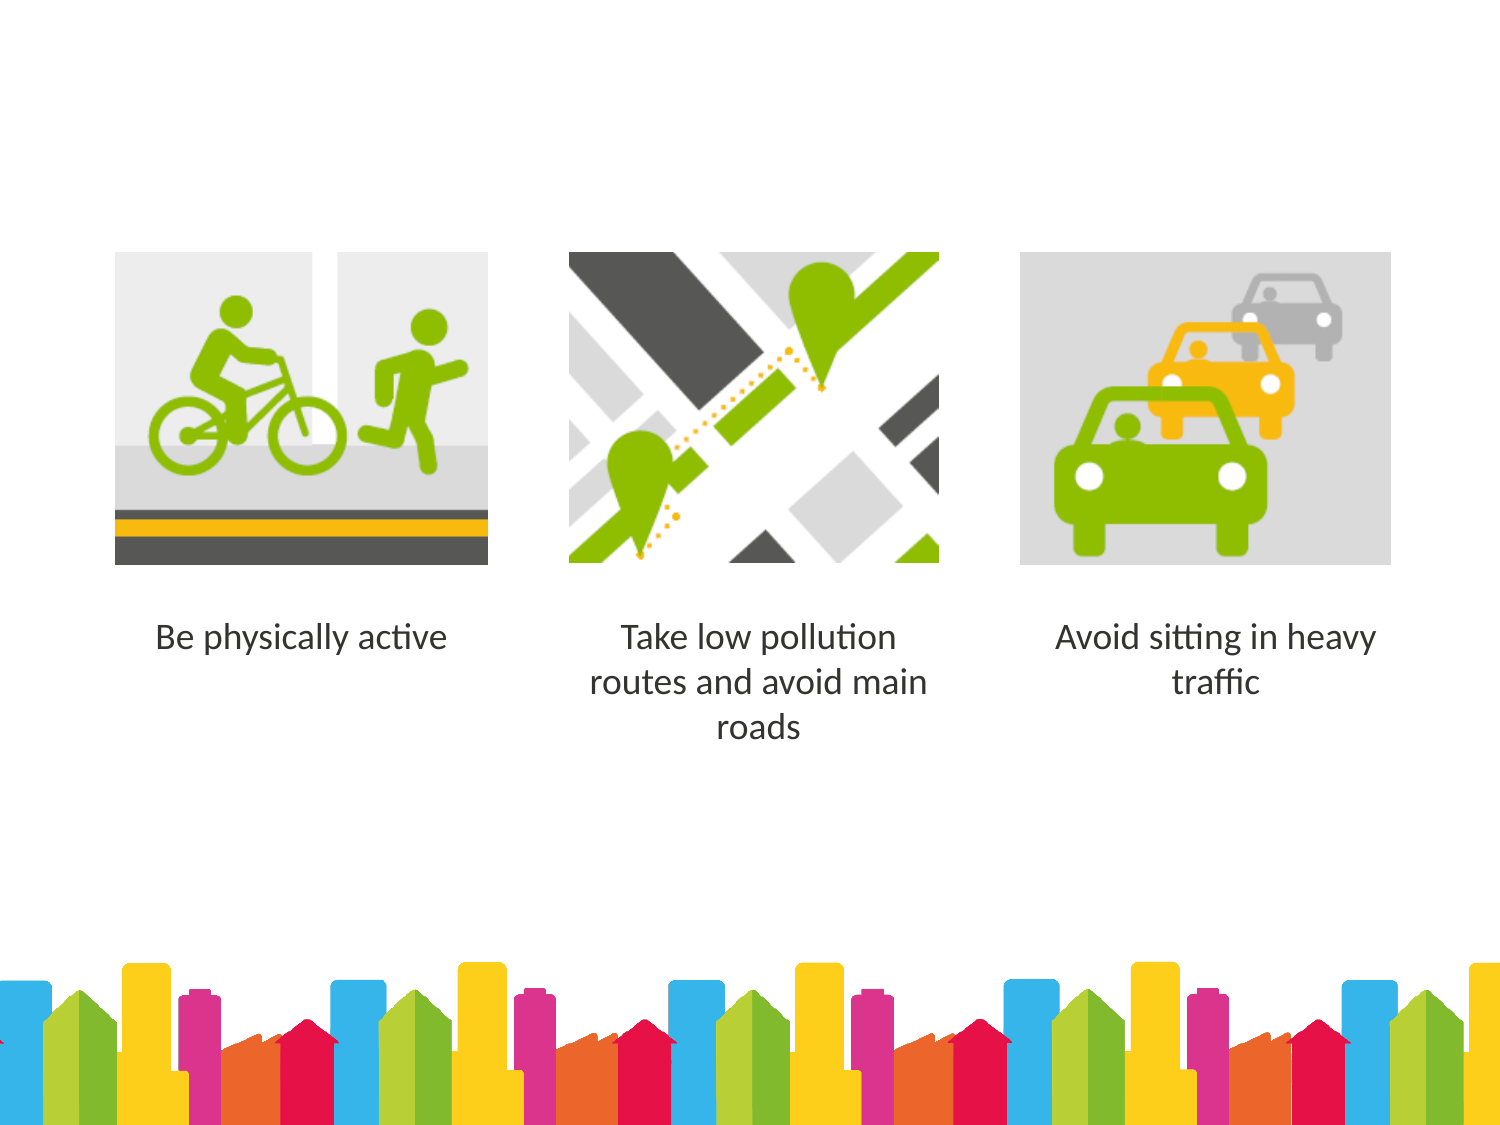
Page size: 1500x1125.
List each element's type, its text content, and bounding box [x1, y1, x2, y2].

text_box Take low pollution routes and avoid main roads [573, 604, 945, 755]
picture [115, 252, 488, 565]
picture [1020, 252, 1392, 565]
picture [569, 252, 939, 564]
text_box Be physically active [115, 604, 488, 665]
picture [0, 961, 1500, 1125]
text_box Avoid sitting in heavy traffic [1030, 604, 1402, 710]
